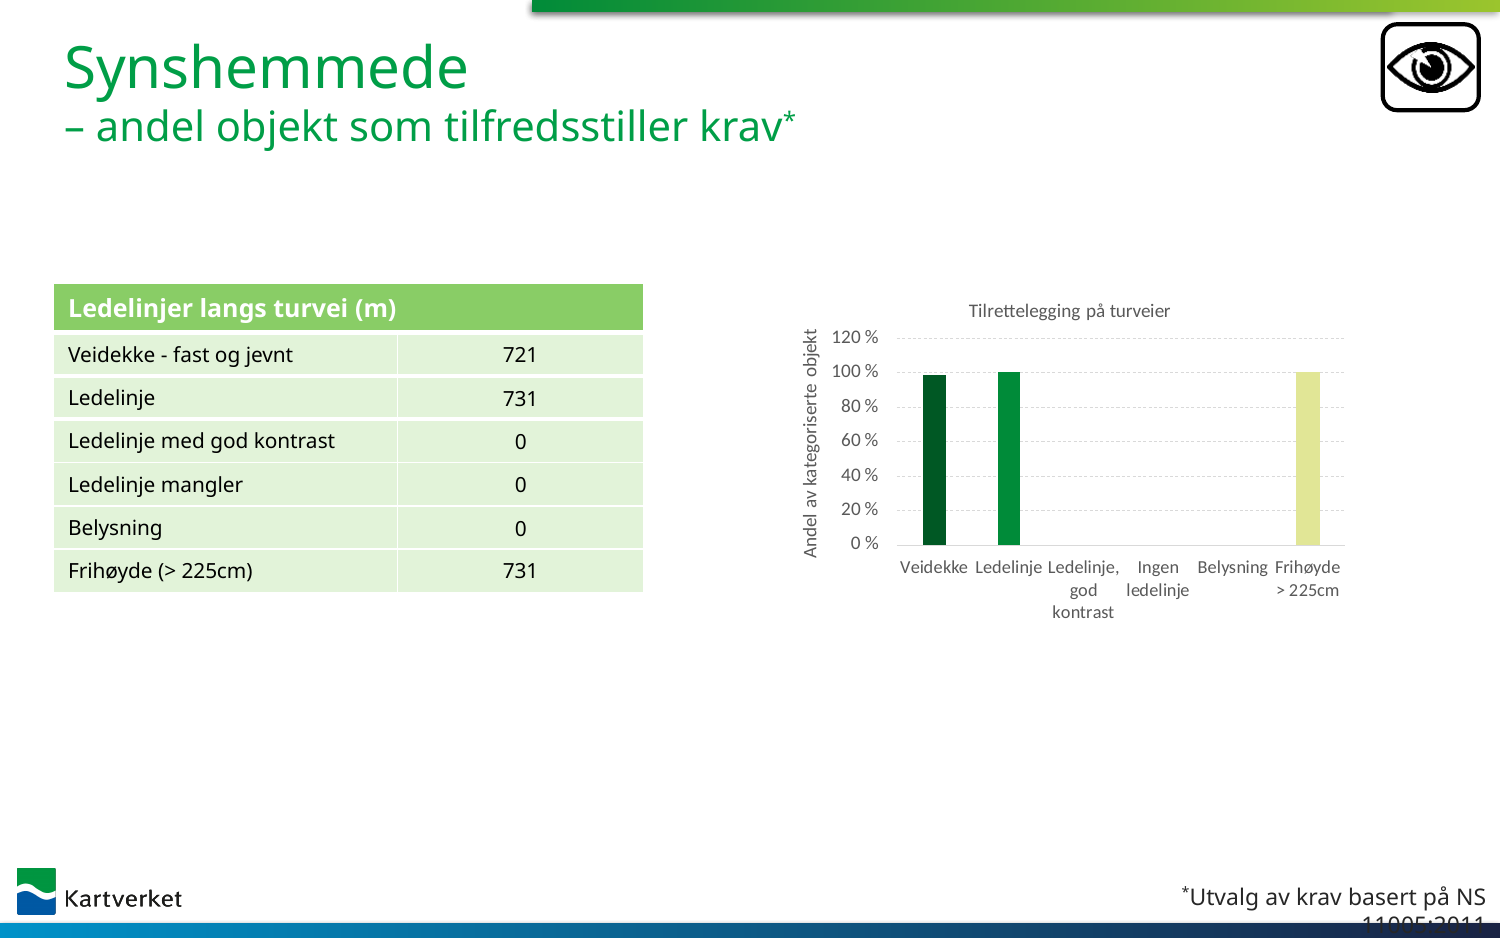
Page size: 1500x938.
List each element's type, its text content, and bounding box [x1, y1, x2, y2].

text_box Synshemmede – andel objekt som tilfredsstiller krav* [49, 24, 1431, 158]
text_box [1382, 24, 1480, 111]
table_cell Ledelinje [54, 378, 397, 417]
table_cell 731 [398, 550, 643, 592]
table_cell 0 [398, 507, 643, 548]
table_cell 731 [398, 378, 643, 417]
table_cell Ledelinje mangler [54, 463, 397, 505]
table_cell 0 [398, 463, 643, 505]
table_cell 721 [398, 335, 643, 374]
picture [791, 291, 1348, 630]
table_cell Veidekke - fast og jevnt [54, 335, 397, 374]
table_cell 0 [398, 421, 643, 462]
text_box *Utvalg av krav basert på NS 11005:2011 [1068, 873, 1500, 938]
table_cell Ledelinje med god kontrast [54, 421, 397, 462]
table_cell Frihøyde (> 225cm) [54, 550, 397, 592]
table_header Ledelinjer langs turvei (m) [54, 284, 643, 330]
table_cell Belysning [54, 507, 397, 548]
